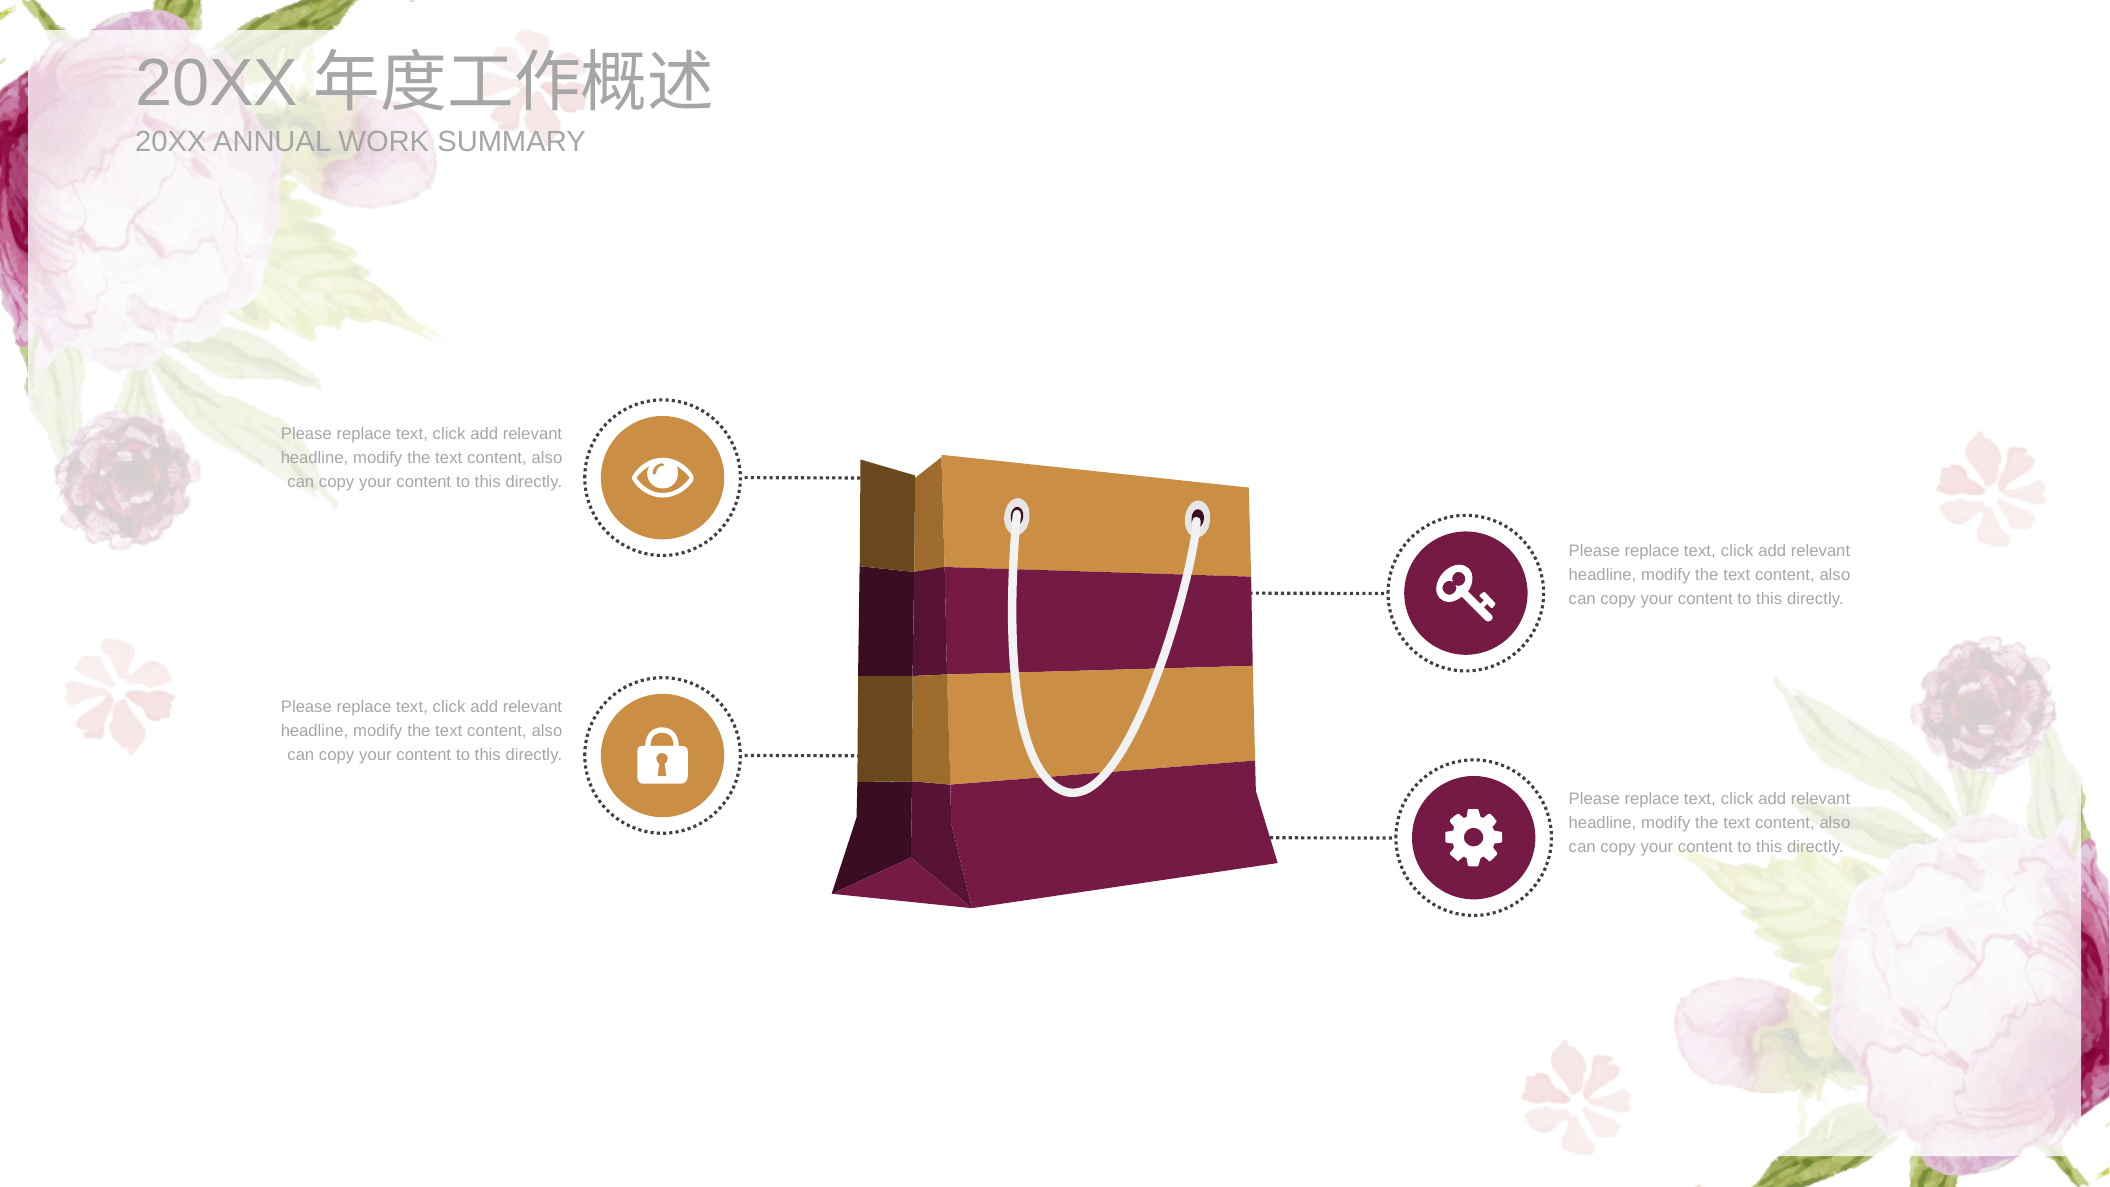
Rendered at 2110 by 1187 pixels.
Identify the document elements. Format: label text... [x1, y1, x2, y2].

text_box Please replace text, click add relevant headline, modify the text content, also can copy your content to this directly. [1568, 535, 1860, 608]
text_box Please replace text, click add relevant headline, modify the text content, also can copy your content to this directly. [271, 419, 563, 491]
text_box Please replace text, click add relevant headline, modify the text content, also can copy your content to this directly. [271, 692, 563, 764]
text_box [584, 677, 741, 834]
text_box Please replace text, click add relevant headline, modify the text content, also can copy your content to this directly. [1568, 784, 1860, 856]
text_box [1395, 759, 1552, 916]
text_box 20XX年度工作概述 [135, 38, 783, 119]
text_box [1387, 515, 1544, 671]
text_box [584, 399, 741, 556]
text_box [831, 454, 1278, 909]
picture [0, 0, 2110, 1187]
text_box 20XX ANNUAL WORK SUMMARY [135, 122, 596, 158]
